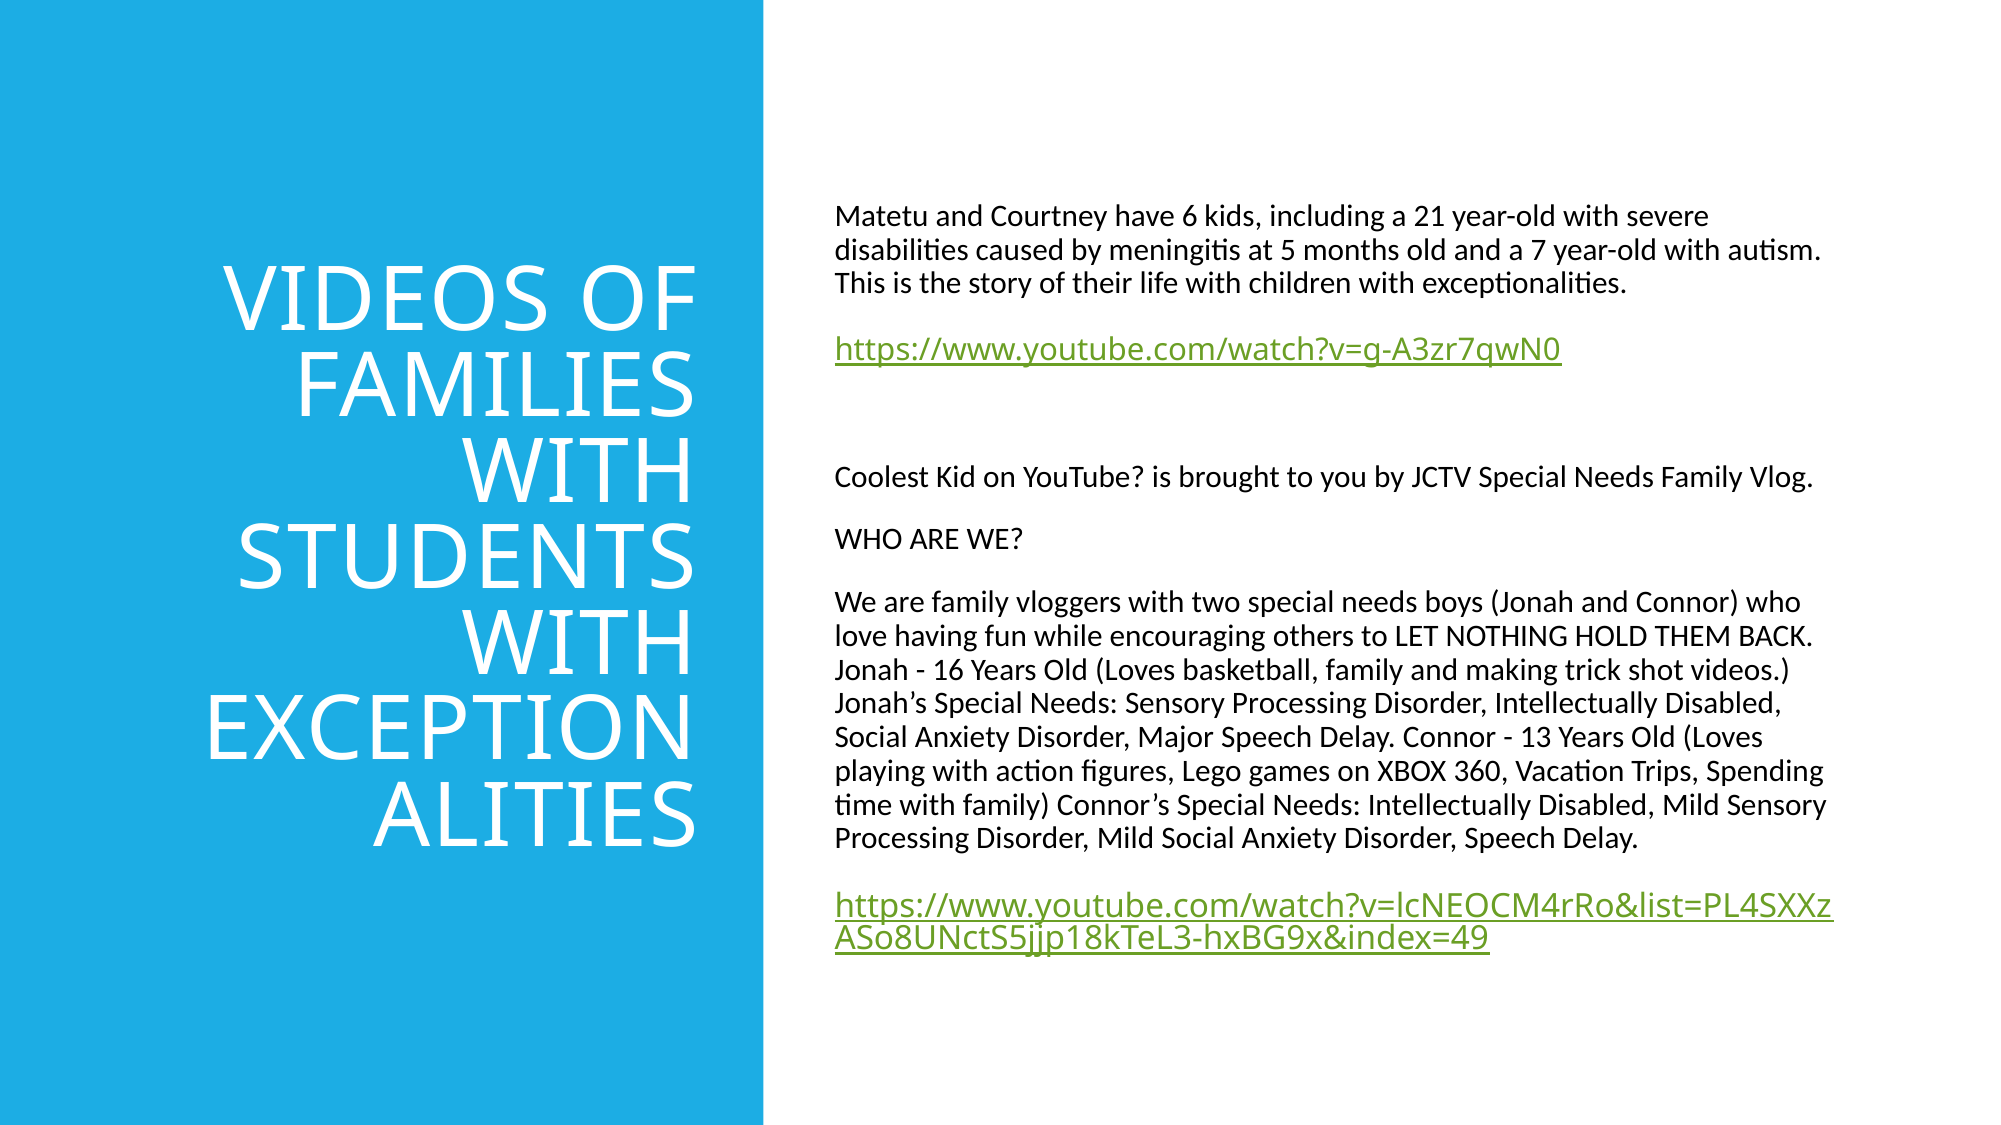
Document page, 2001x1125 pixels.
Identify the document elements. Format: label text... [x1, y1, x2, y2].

text_box [0, 0, 765, 1125]
list Matetu and Courtney have 6 kids, including a 21 year-old with severe disabilities caused by meningitis at 5 months old and a 7 year-old with autism. This is the story of their life with children with exceptionalities. https://www.youtube.com/watch?v=g-A3zr7qwN0 Coolest Kid on YouTube? is brought to you by JCTV Special Needs Family Vlog. WHO ARE WE? We are family vloggers with two special needs boys (Jonah and Connor) who love having fun while encouraging others to LET NOTHING HOLD THEM BACK. Jonah - 16 Years Old (Loves basketball, family and making trick shot videos.) Jonah’s Special Needs: Sensory Processing Disorder, Intellectually Disabled, Social Anxiety Disorder, Major Speech Delay. Connor - 13 Years Old (Loves playing with action figures, Lego games on XBOX 360, Vacation Trips, Spending time with family) Connor’s Special Needs: Intellectually Disabled, Mild Sensory Processing Disorder, Mild Social Anxiety Disorder, Speech Delay. https://www.youtube.com/watch?v=lcNEOCM4rRo&list=PL4SXXzASo8UNctS5jjp18kTeL3-hxBG9x&index=49 [812, 131, 1847, 993]
title Videos of families with students with exceptionalities [158, 131, 715, 993]
text_box [765, 0, 2000, 1125]
